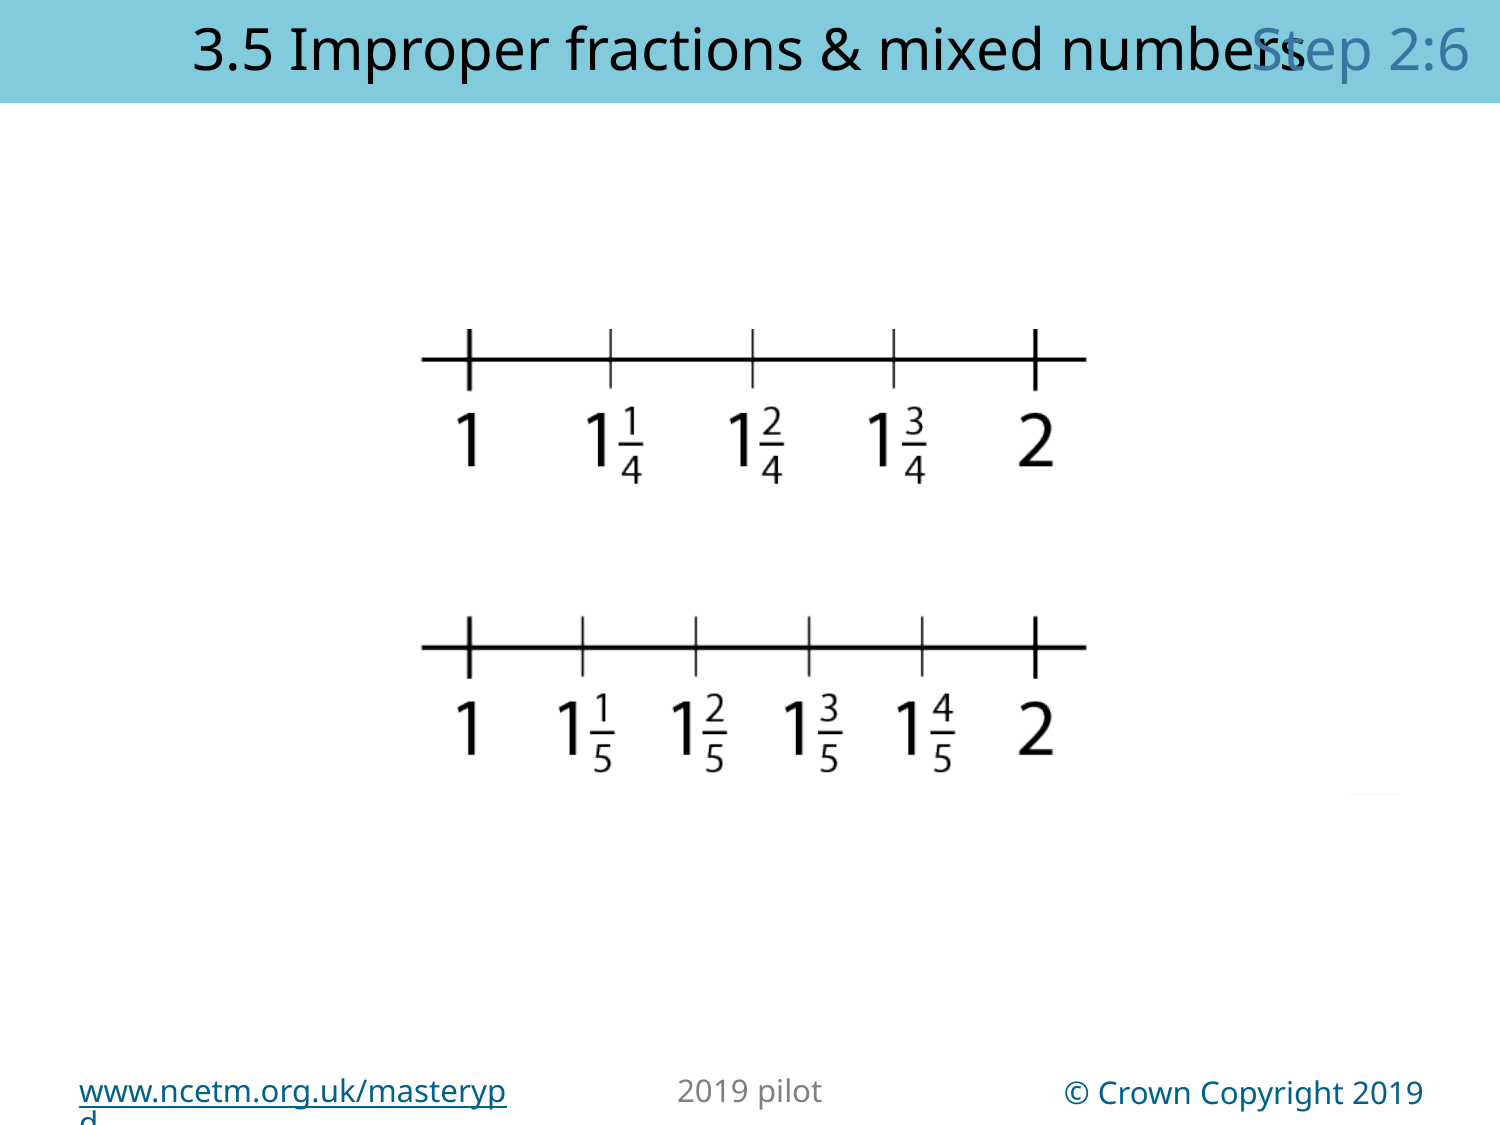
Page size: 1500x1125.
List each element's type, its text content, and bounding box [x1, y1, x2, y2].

picture [101, 329, 1399, 795]
list Step 2:6 [0, 0, 1500, 104]
